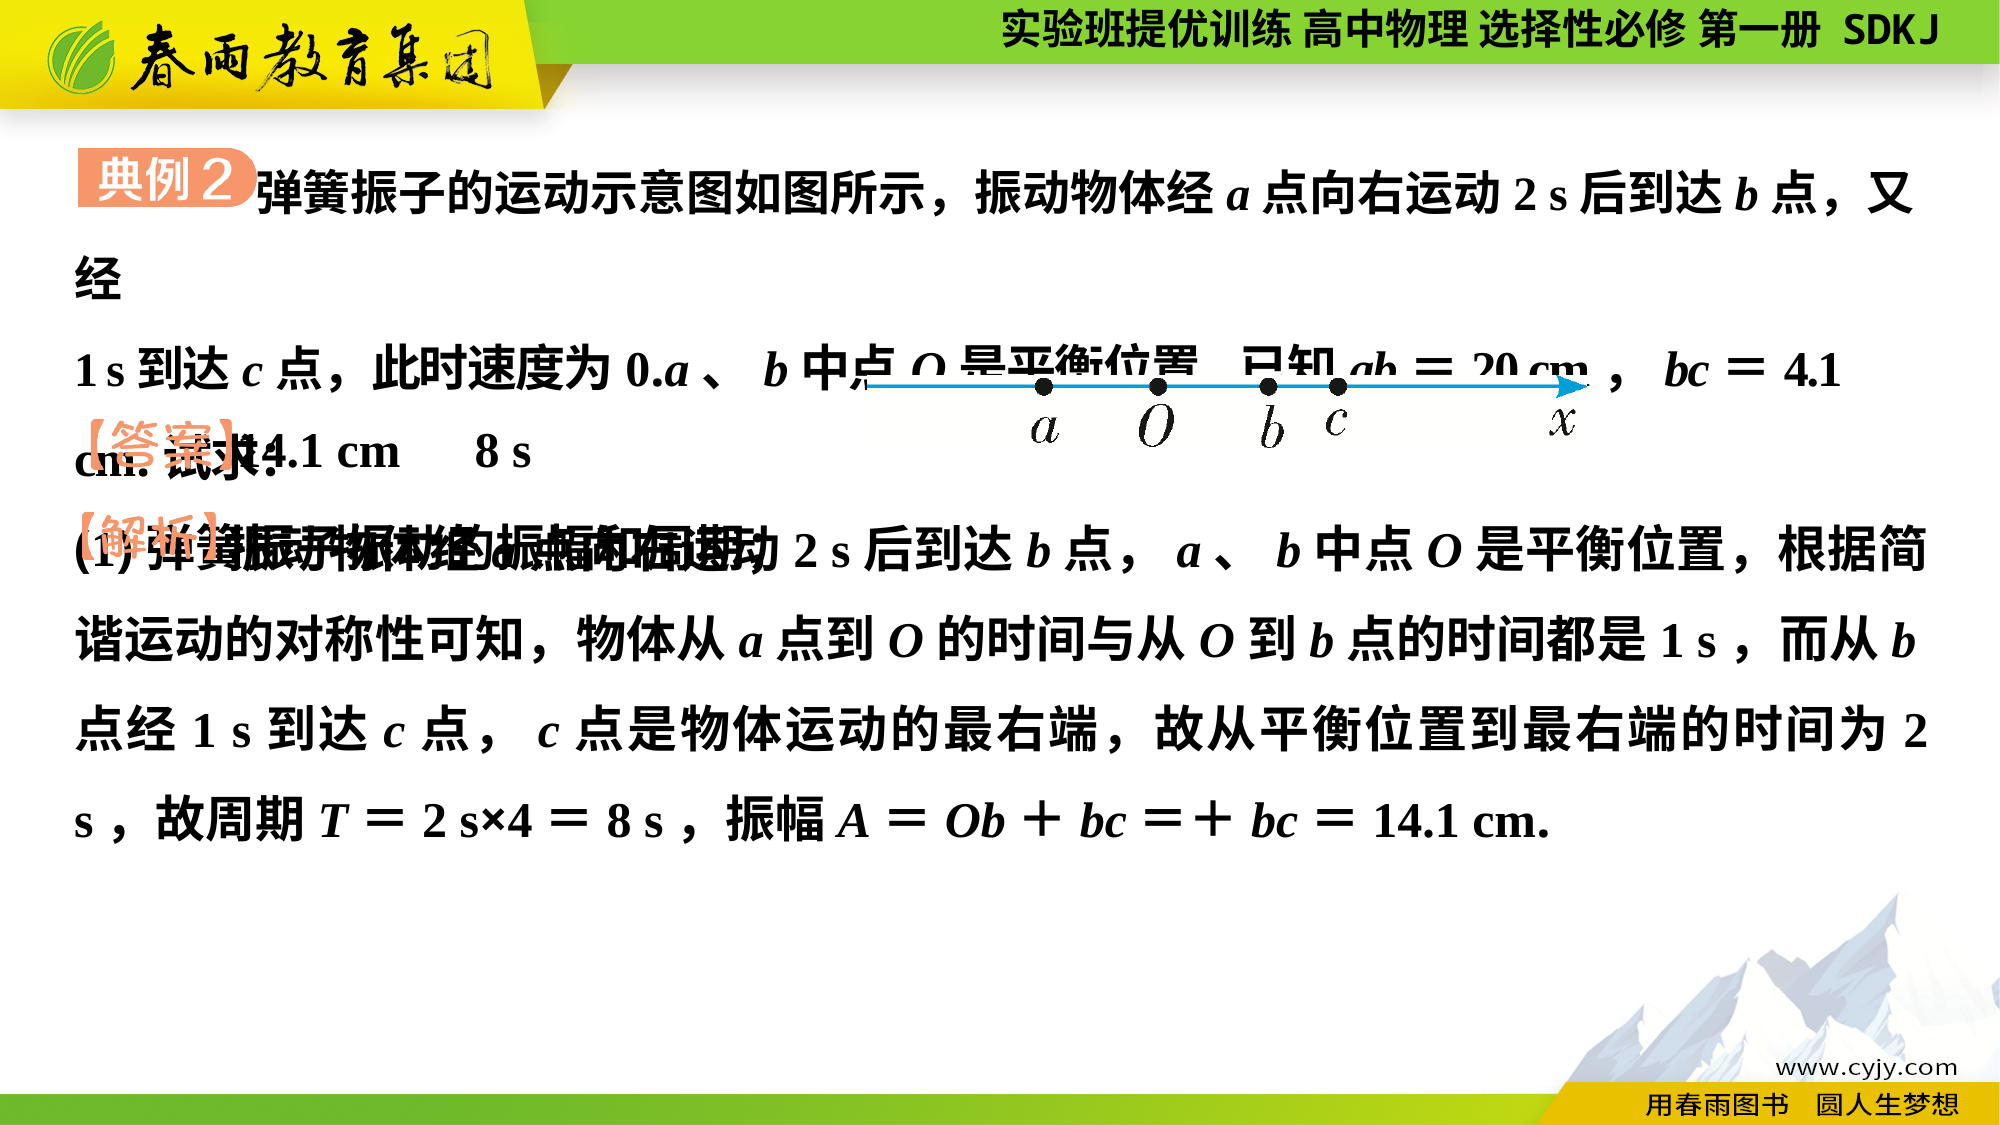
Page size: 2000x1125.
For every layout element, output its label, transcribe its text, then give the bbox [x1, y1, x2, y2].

text_box 14.1 cm 8 s [221, 409, 547, 485]
list 弹簧振子的运动示意图如图所示，振动物体经a点向右运动2 s后到达b点，又经 1 s到达c点，此时速度为0.a、b中点O是平衡位置.已知ab＝20 cm，bc＝4.1 cm.试求： (1)弹簧振子振动的振幅和周期； [59, 122, 1944, 411]
picture [0, 0, 2000, 1125]
